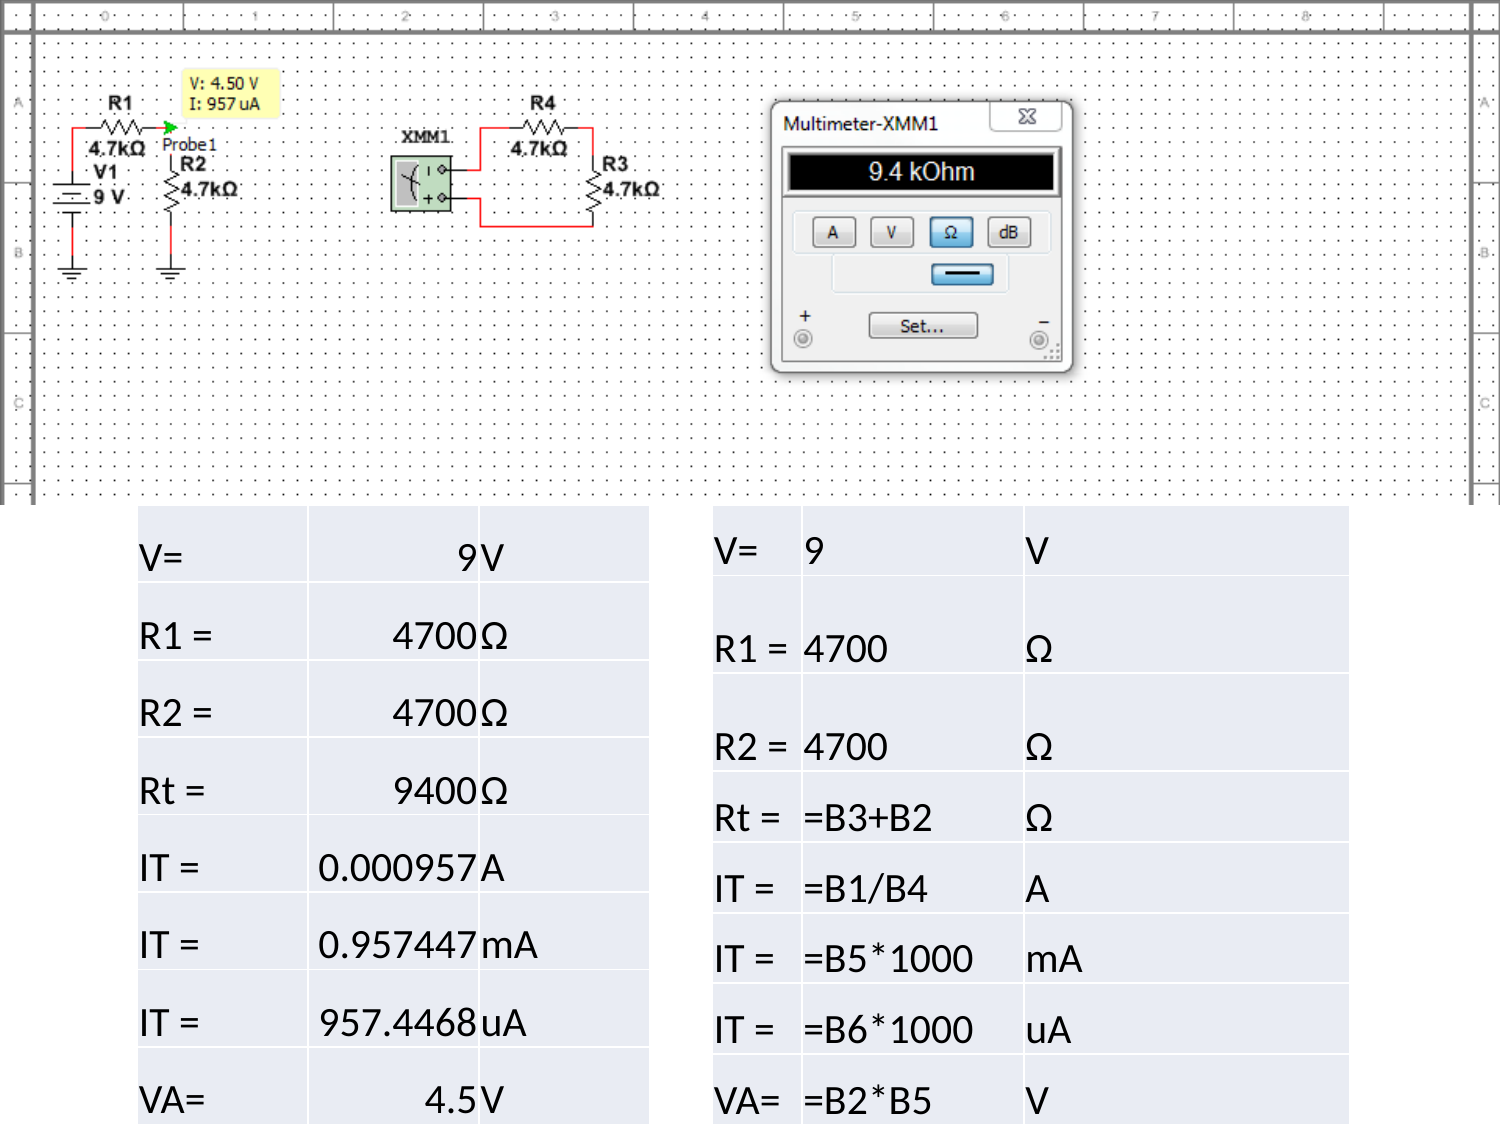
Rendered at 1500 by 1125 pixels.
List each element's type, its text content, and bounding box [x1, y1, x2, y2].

table_cell =B2*B5 [803, 1055, 1023, 1124]
table_cell =B6*1000 [803, 984, 1023, 1053]
table_cell Ω [1025, 576, 1349, 672]
table_cell Ω [1025, 772, 1349, 841]
table_cell 957.4468 [309, 970, 478, 1046]
table_header 9 [803, 514, 1023, 575]
table_cell R2 = [138, 661, 307, 736]
table_header V= [138, 514, 307, 581]
table_cell 0.957447 [309, 893, 478, 969]
table_cell =B5*1000 [803, 914, 1023, 982]
table_cell uA [480, 970, 649, 1046]
table_cell =B1/B4 [803, 843, 1023, 912]
table_cell V [1025, 1055, 1349, 1124]
table_cell IT = [713, 914, 801, 982]
table_header V [480, 514, 649, 581]
table_cell VA= [713, 1055, 801, 1124]
table_cell Rt = [713, 772, 801, 841]
table_cell 4700 [309, 661, 478, 736]
table_cell V [480, 1048, 649, 1124]
table_cell R1 = [138, 583, 307, 659]
table_header 9 [309, 514, 478, 581]
table_cell IT = [138, 970, 307, 1046]
table_cell =B3+B2 [803, 772, 1023, 841]
table_cell 4700 [803, 576, 1023, 672]
table_cell IT = [713, 843, 801, 912]
table_cell mA [1025, 914, 1349, 982]
picture [0, 0, 1500, 505]
table_cell 4700 [803, 674, 1023, 770]
table_cell 4700 [309, 583, 478, 659]
table_cell uA [1025, 984, 1349, 1053]
table_cell Ω [480, 738, 649, 814]
table_cell A [480, 815, 649, 891]
table_cell IT = [713, 984, 801, 1053]
table_cell IT = [138, 815, 307, 891]
table_cell Rt = [138, 738, 307, 814]
table_cell 4.5 [309, 1048, 478, 1124]
table_cell 0.000957 [309, 815, 478, 891]
table_cell Ω [480, 583, 649, 659]
table_cell Ω [480, 661, 649, 736]
table_cell R2 = [713, 674, 801, 770]
table_cell IT = [138, 893, 307, 969]
table_cell 9400 [309, 738, 478, 814]
table_cell mA [480, 893, 649, 969]
table_cell A [1025, 843, 1349, 912]
table_header V [1025, 514, 1349, 575]
table_cell R1 = [713, 576, 801, 672]
table_header V= [713, 514, 801, 575]
table_cell VA= [138, 1048, 307, 1124]
table_cell Ω [1025, 674, 1349, 770]
